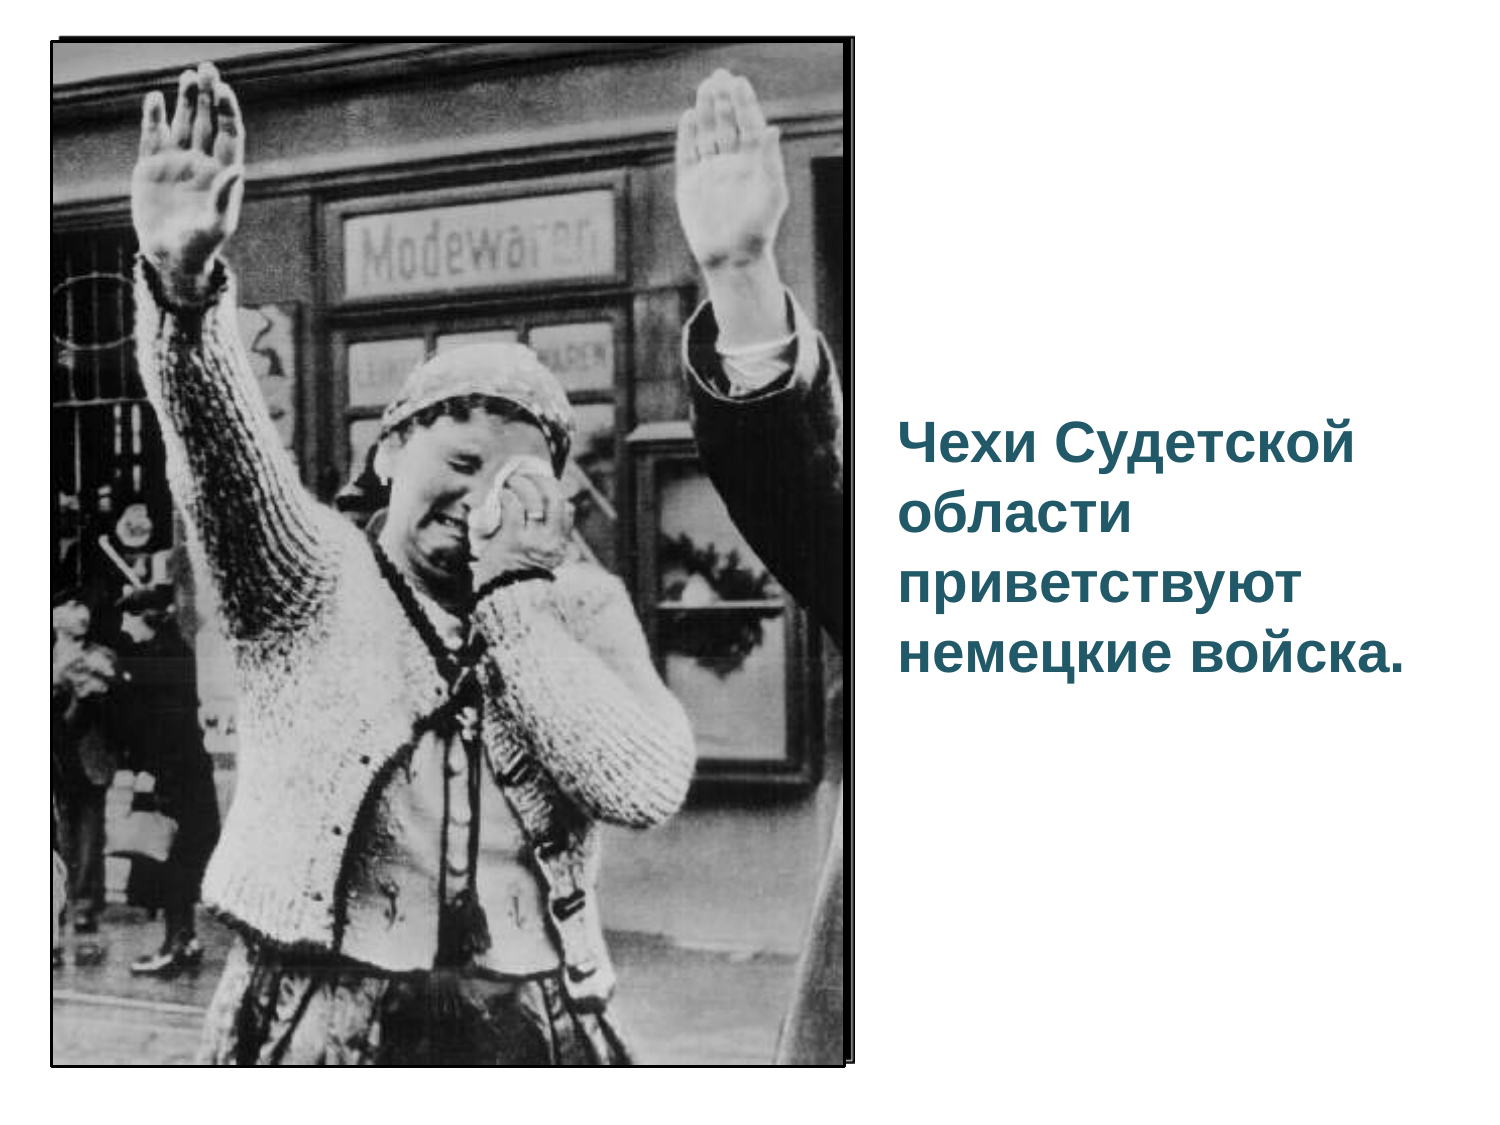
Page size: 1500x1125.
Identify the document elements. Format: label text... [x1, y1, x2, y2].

text_box Чехи Судетской области приветствуют немецкие войска. [882, 397, 1467, 692]
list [52, 42, 844, 1065]
